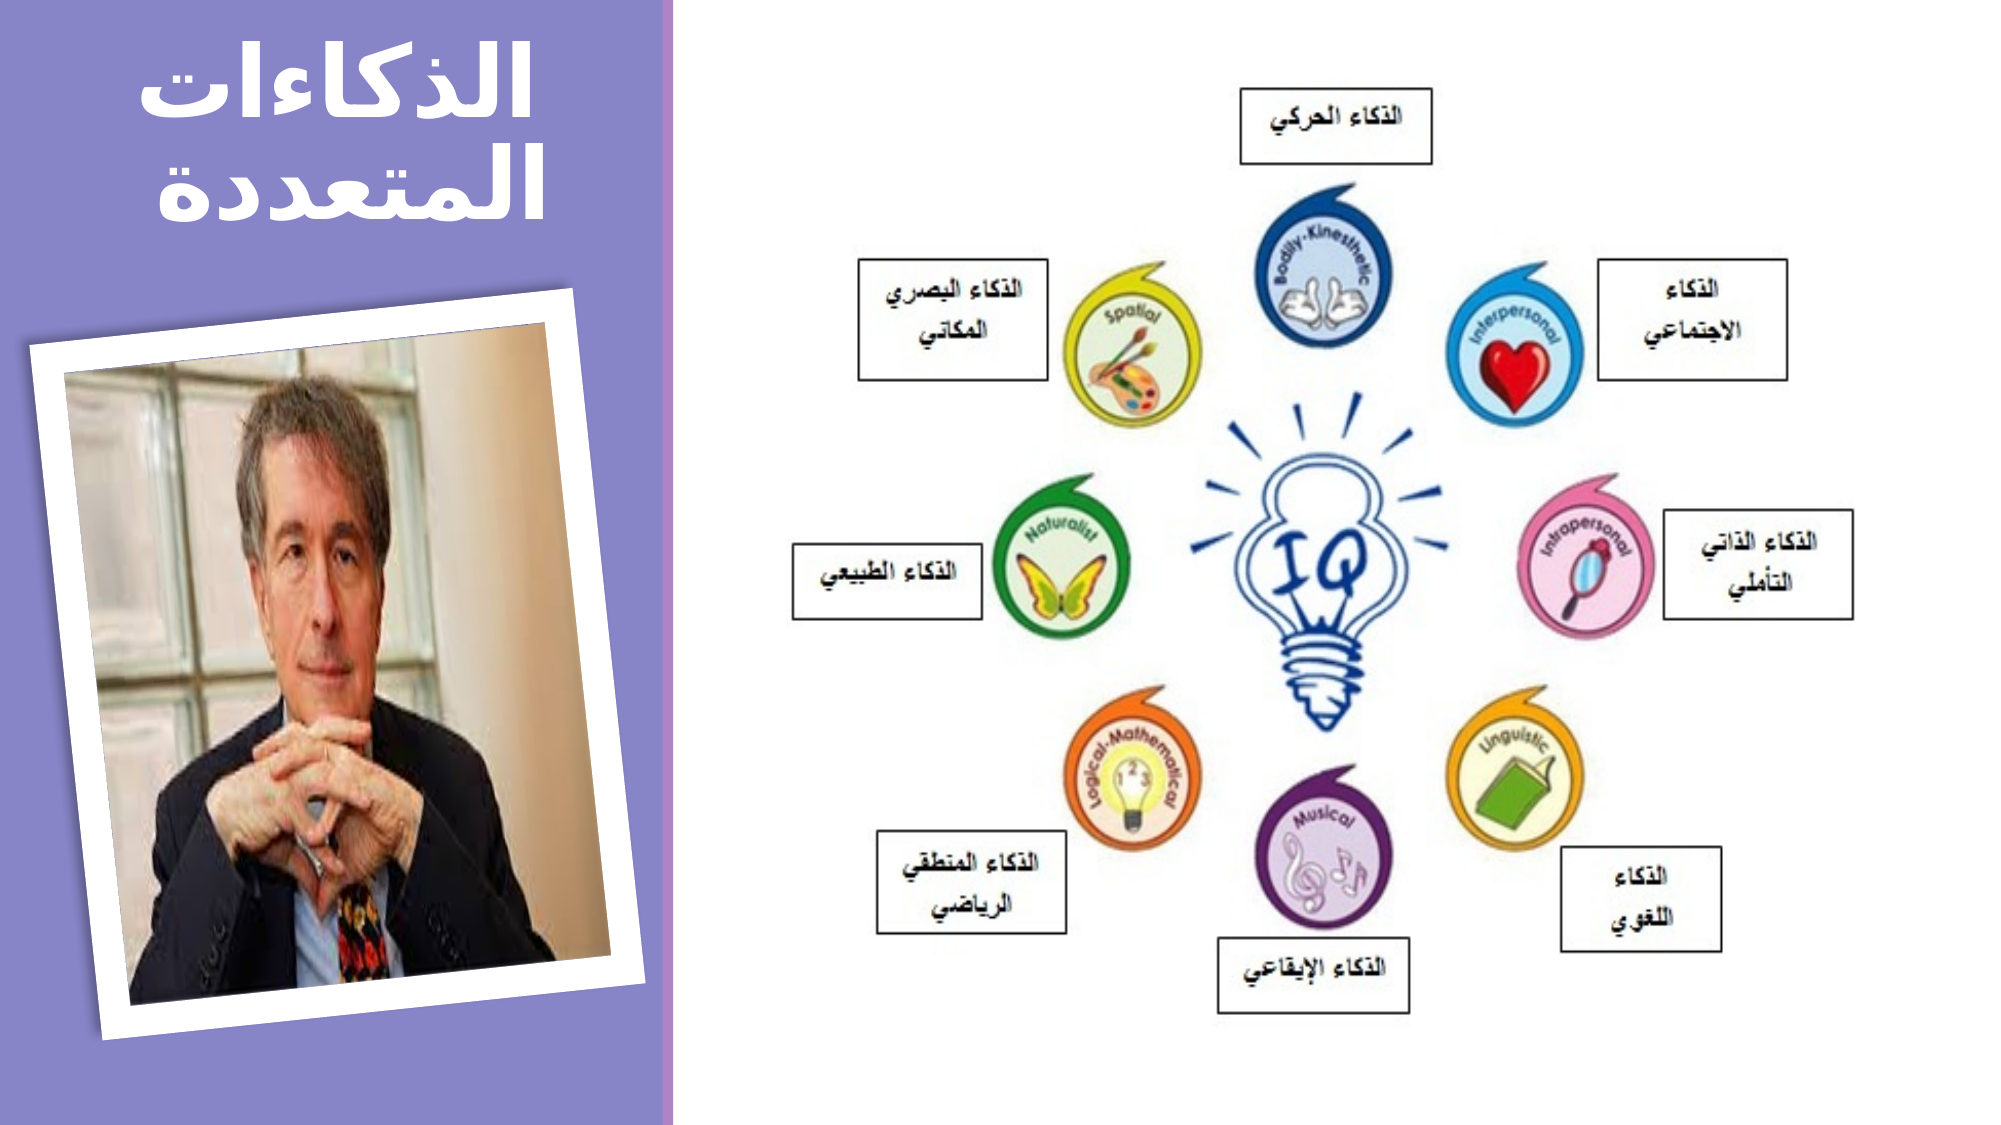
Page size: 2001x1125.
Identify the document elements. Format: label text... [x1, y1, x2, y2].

title الذكاءات المتعددة [75, 45, 600, 368]
picture [65, 324, 610, 1005]
picture [737, 45, 1914, 1091]
